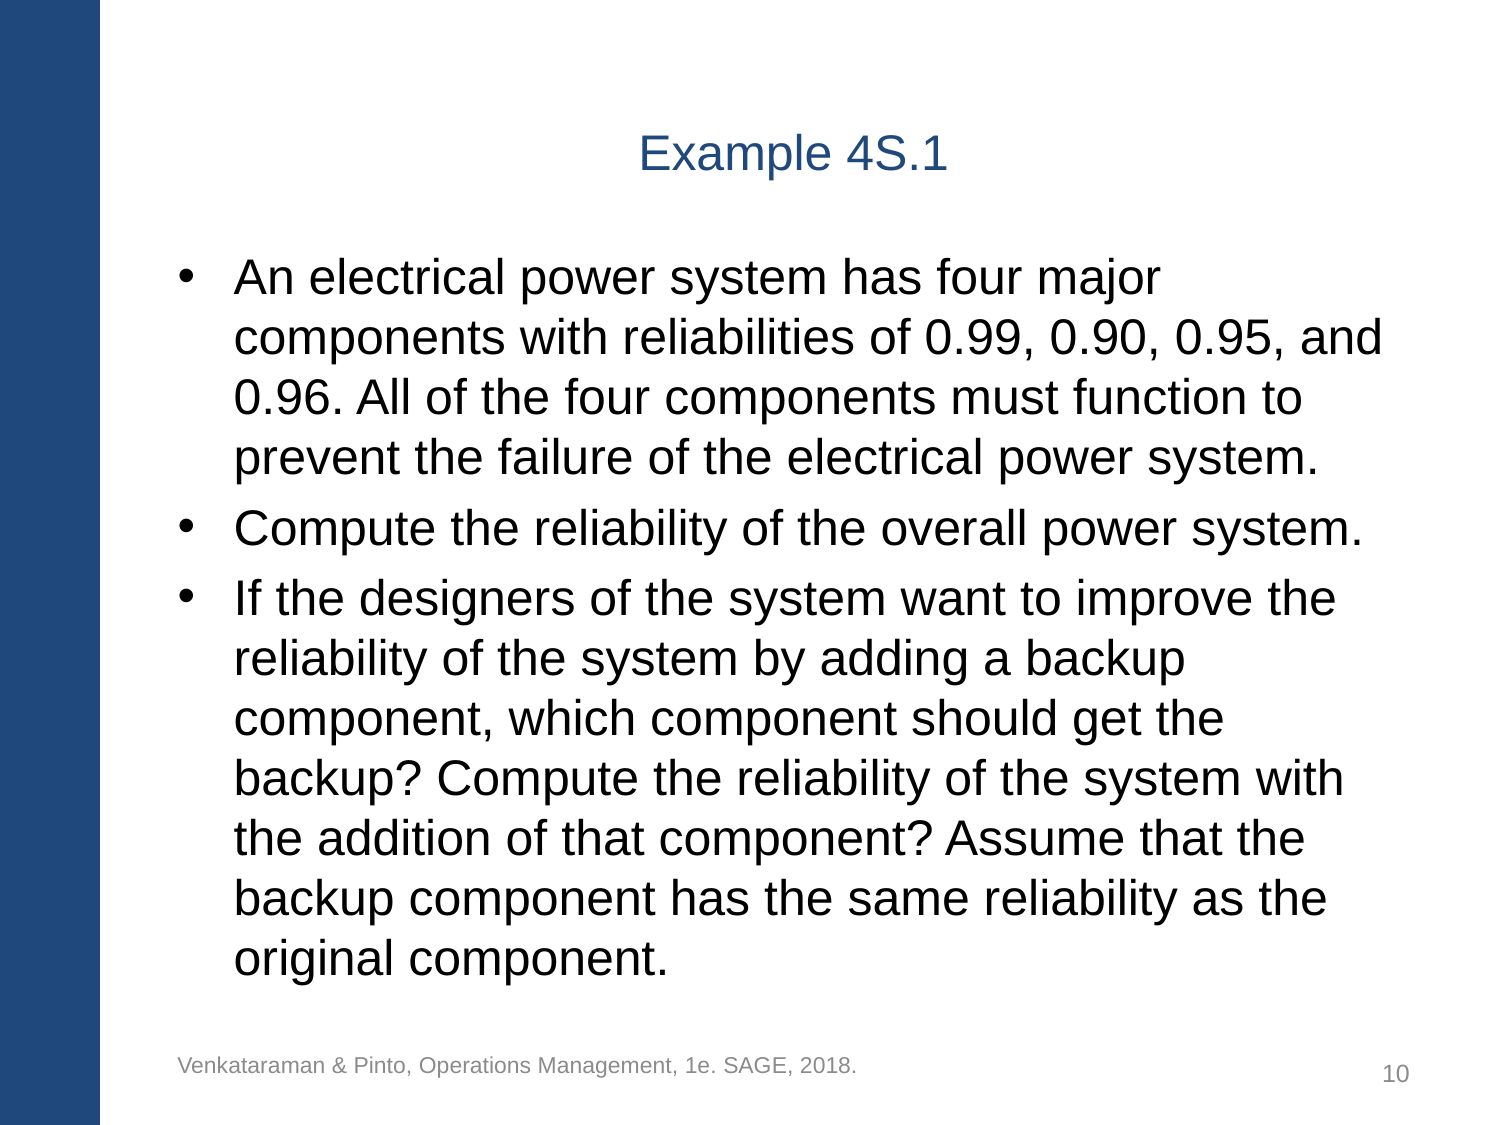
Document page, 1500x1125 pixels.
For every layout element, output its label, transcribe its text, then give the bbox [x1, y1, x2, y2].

list An electrical power system has four major components with reliabilities of 0.99, 0.90, 0.95, and 0.96. All of the four components must function to prevent the failure of the electrical power system. Compute the reliability of the overall power system. If the designers of the system want to improve the reliability of the system by adding a backup component, which component should get the backup? Compute the reliability of the system with the addition of that component? Assume that the backup component has the same reliability as the original component. [162, 237, 1425, 1005]
slide_number 10 [1350, 1042, 1425, 1103]
title Example 4S.1 [162, 37, 1425, 237]
footer Venkataraman & Pinto, Operations Management, 1e. SAGE, 2018. [162, 1042, 1313, 1103]
